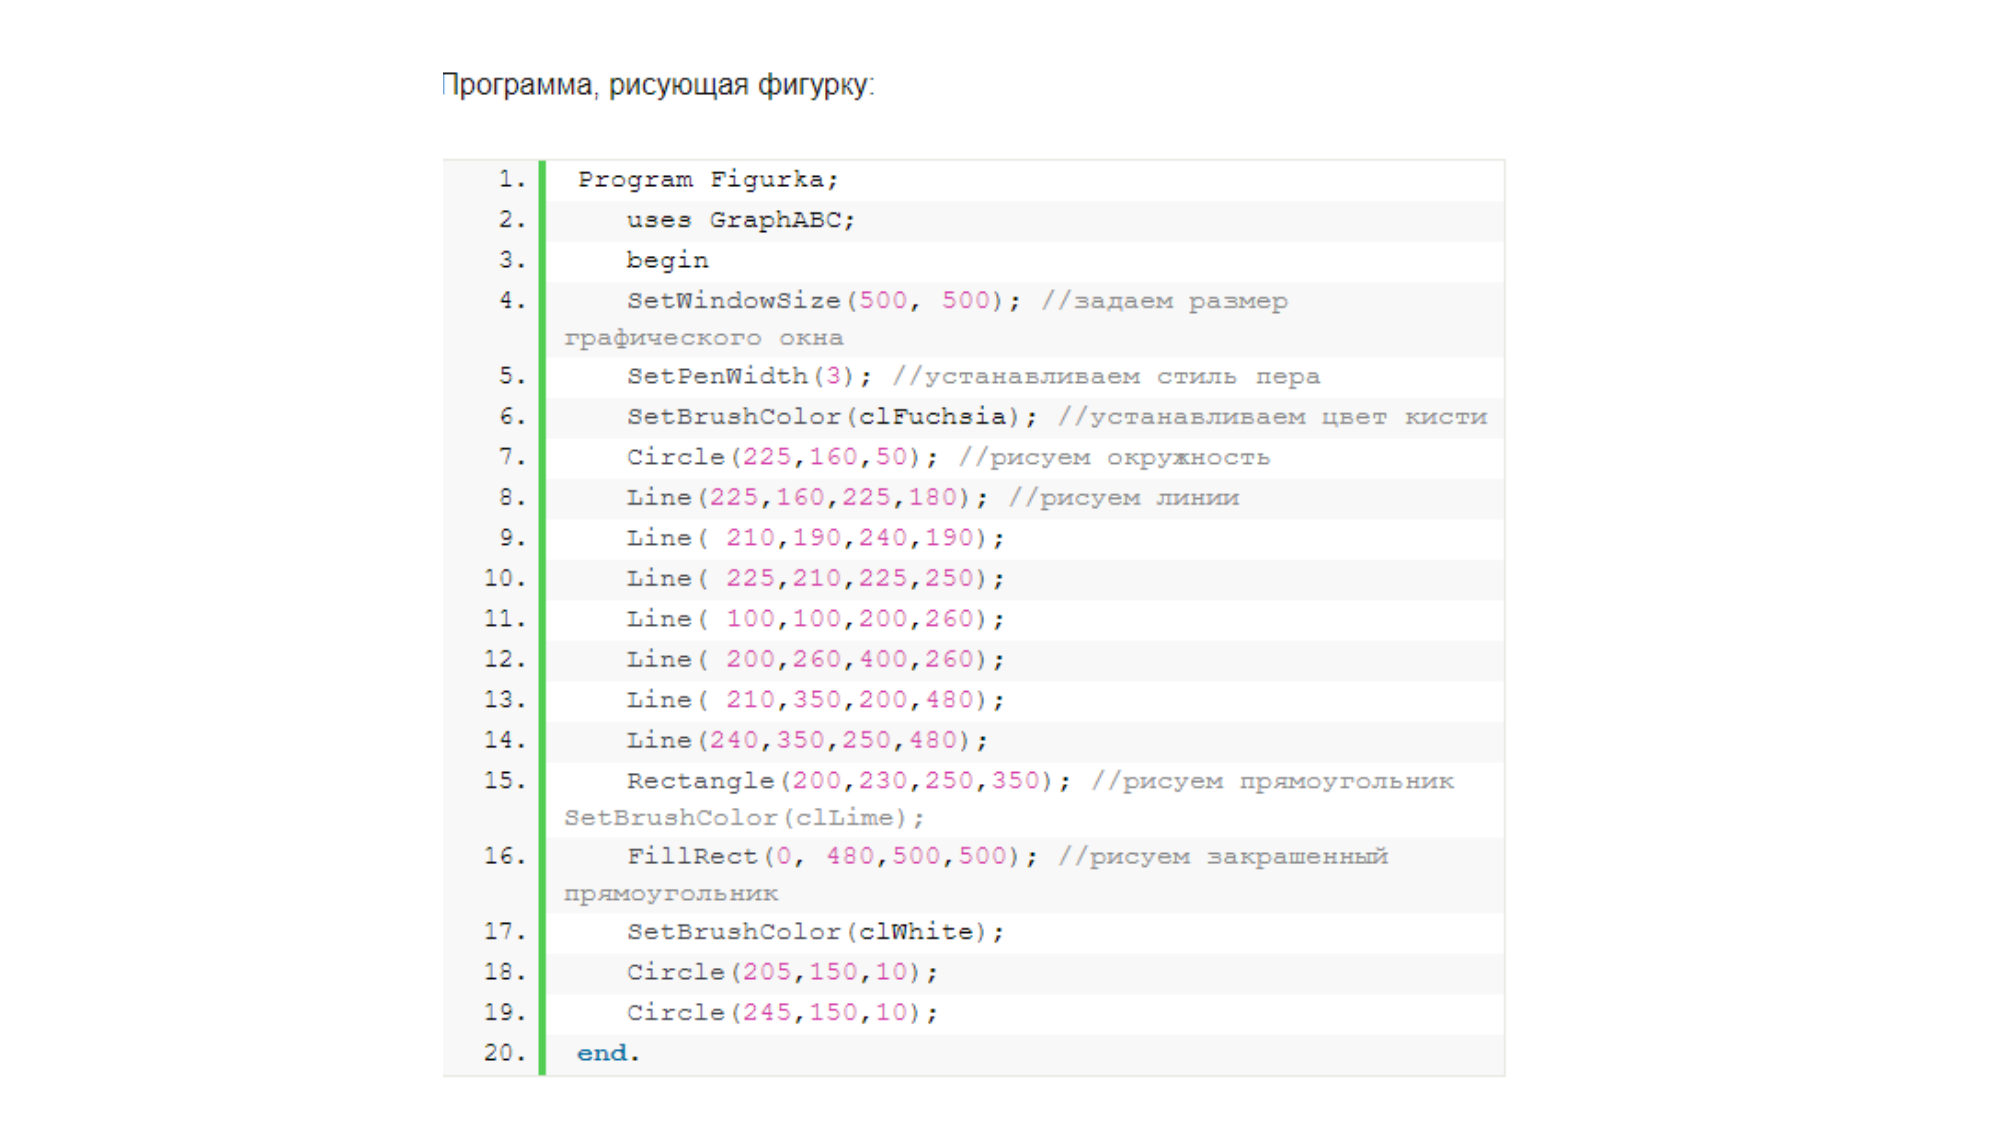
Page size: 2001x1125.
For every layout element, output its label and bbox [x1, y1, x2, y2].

list [442, 59, 1557, 1082]
